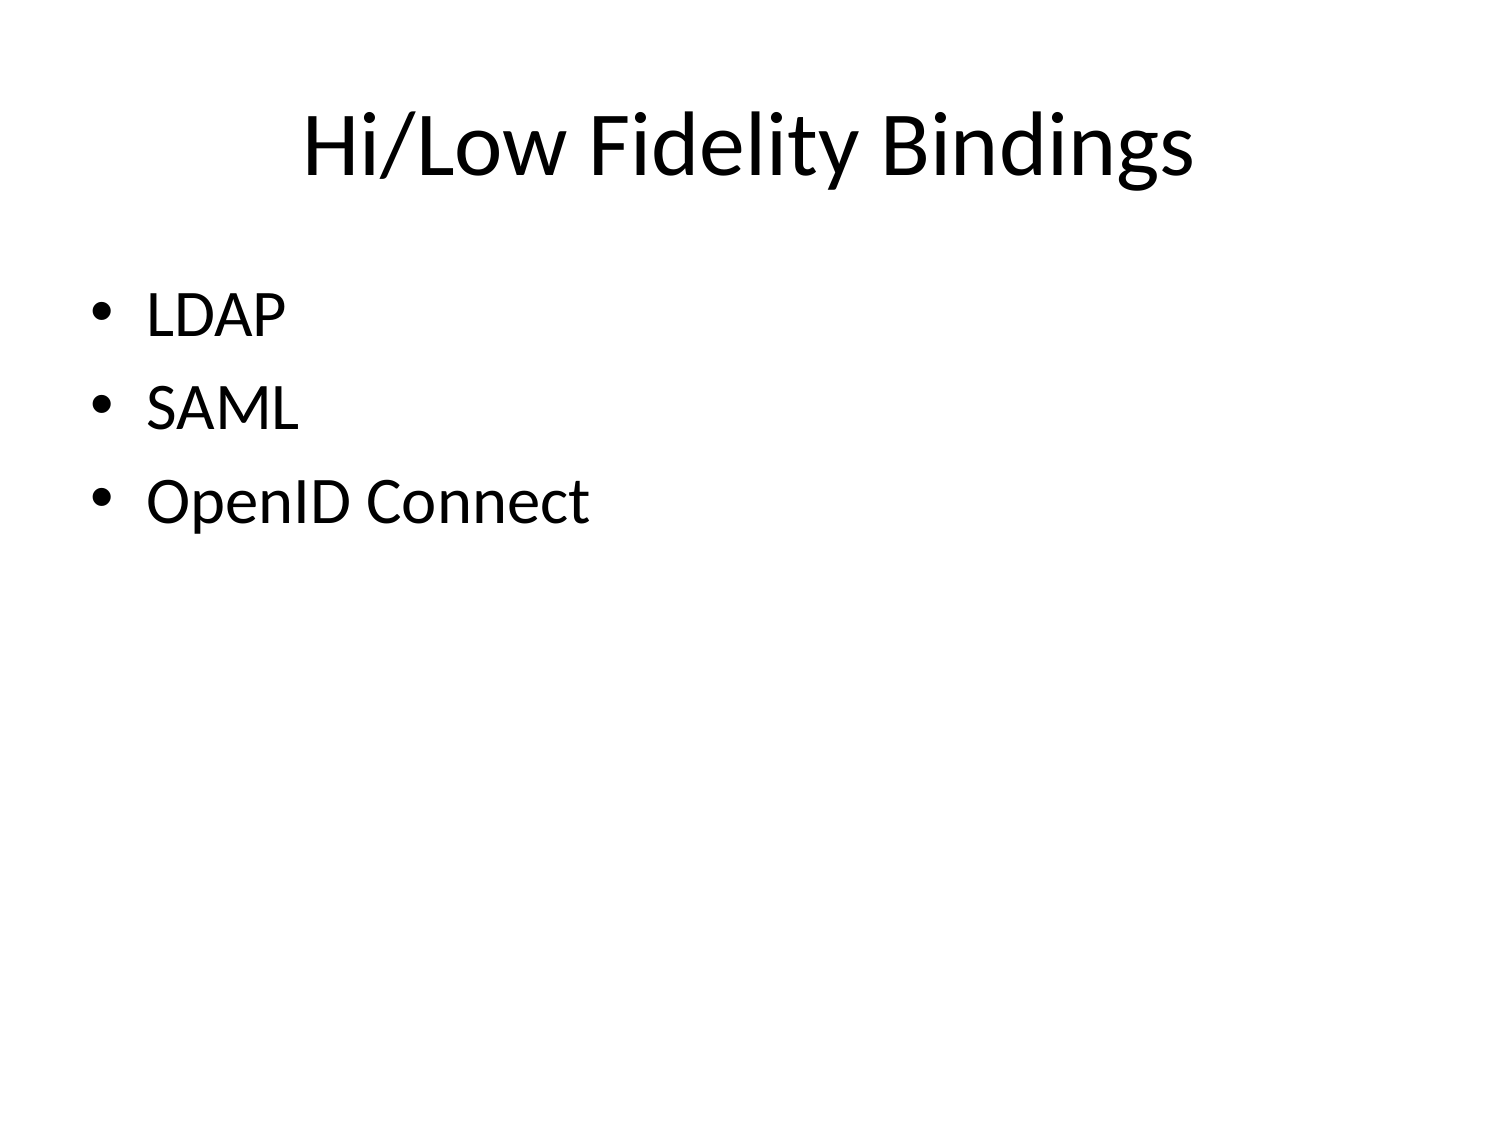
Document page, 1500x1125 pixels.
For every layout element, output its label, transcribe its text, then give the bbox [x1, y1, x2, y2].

title Hi/Low Fidelity Bindings [75, 45, 1425, 233]
list LDAP SAML OpenID Connect [75, 262, 1425, 1005]
